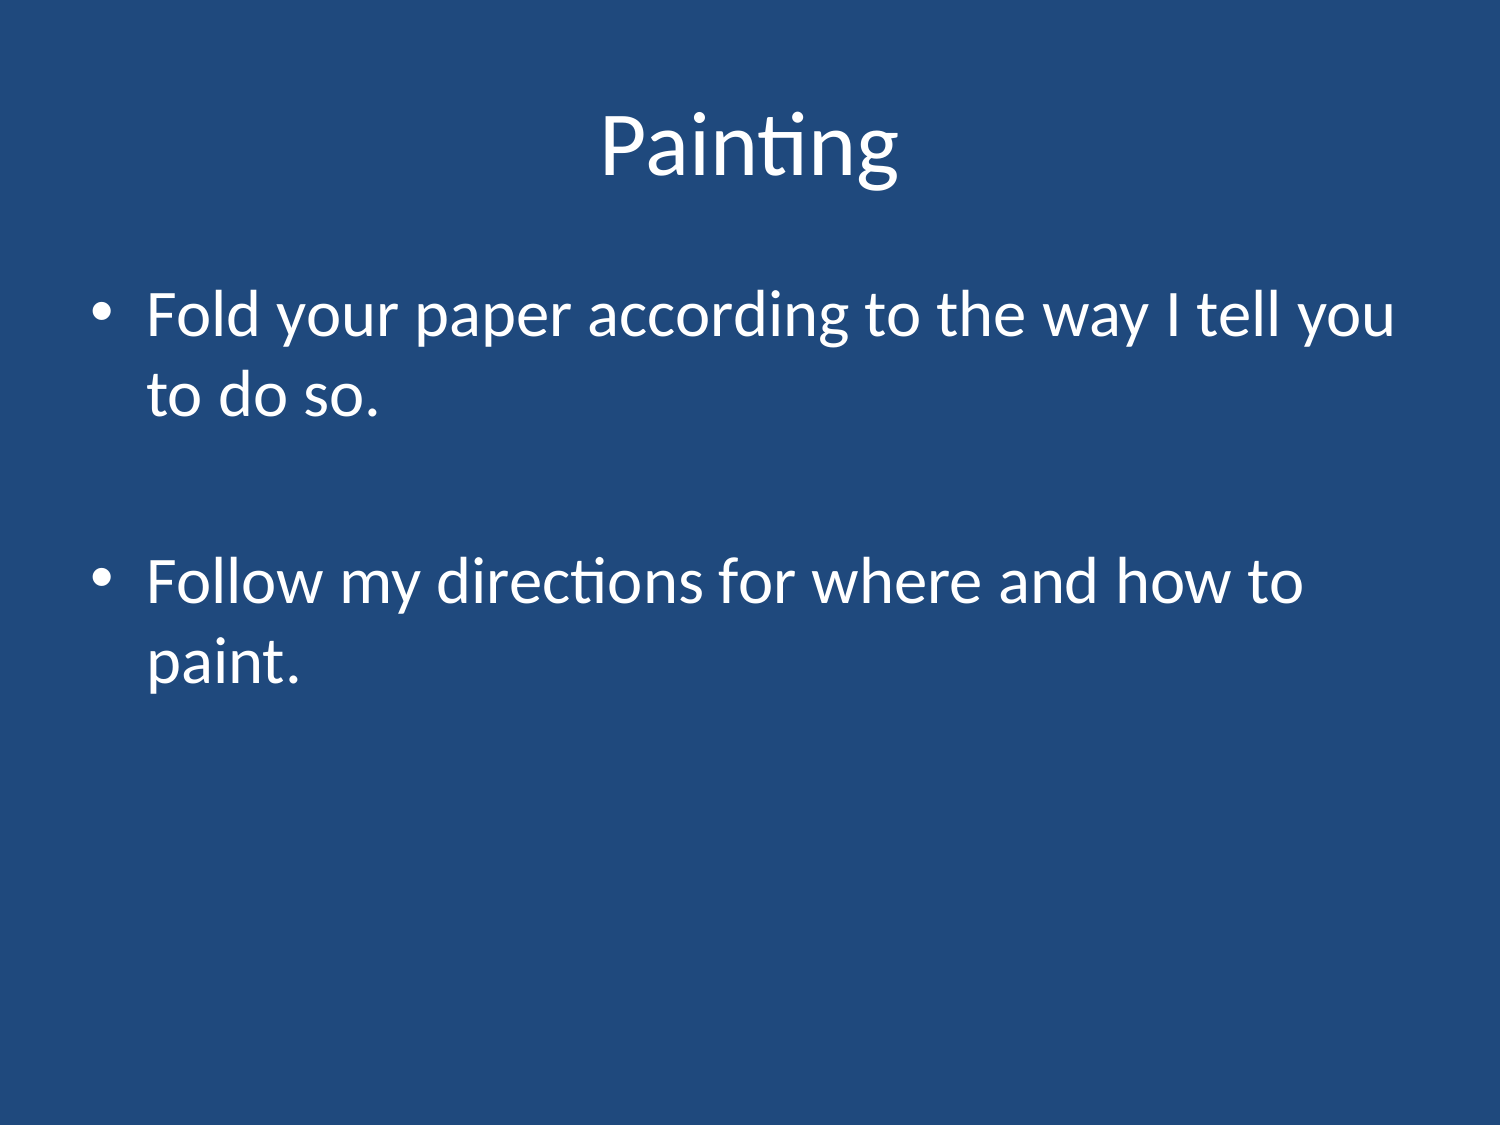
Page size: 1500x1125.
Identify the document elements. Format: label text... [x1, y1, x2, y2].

title Painting [75, 45, 1425, 233]
list Fold your paper according to the way I tell you to do so. Follow my directions for where and how to paint. [75, 262, 1425, 1005]
